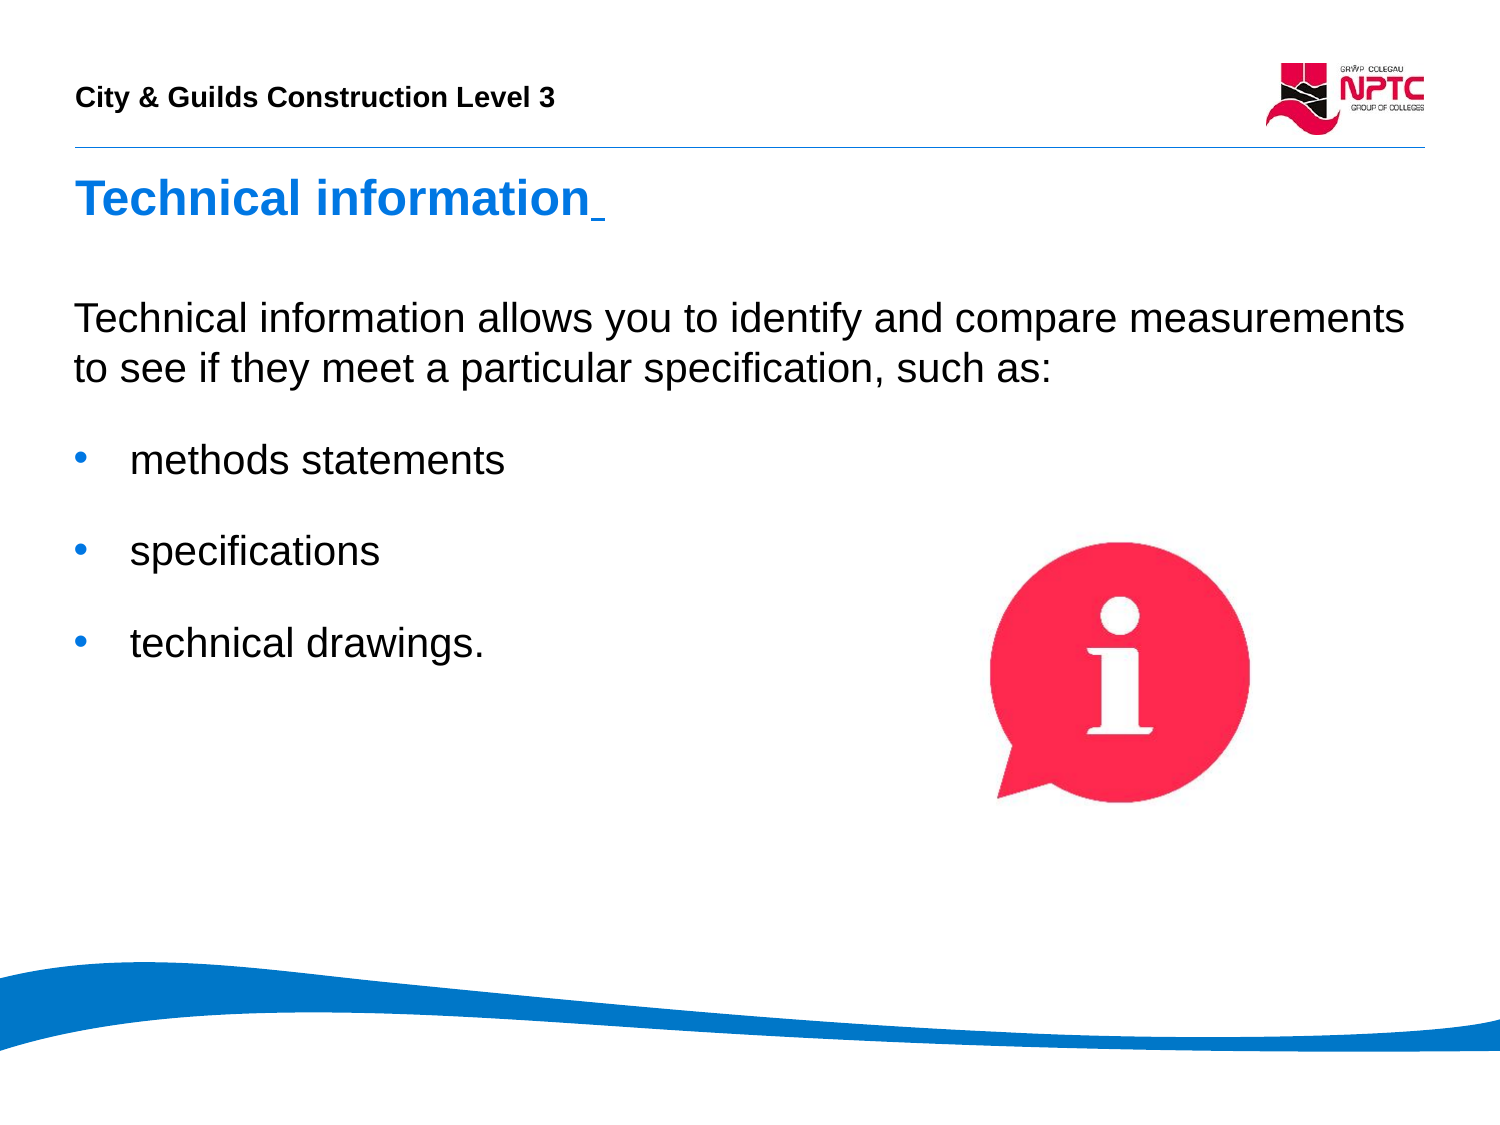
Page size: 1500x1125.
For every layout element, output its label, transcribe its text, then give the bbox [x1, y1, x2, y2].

picture [867, 420, 1372, 925]
picture [1266, 63, 1424, 135]
list Technical information allows you to identify and compare measurements to see if they meet a particular specification, such as: methods statements specifications technical drawings. [73, 290, 1424, 988]
title Technical information [74, 165, 1426, 229]
